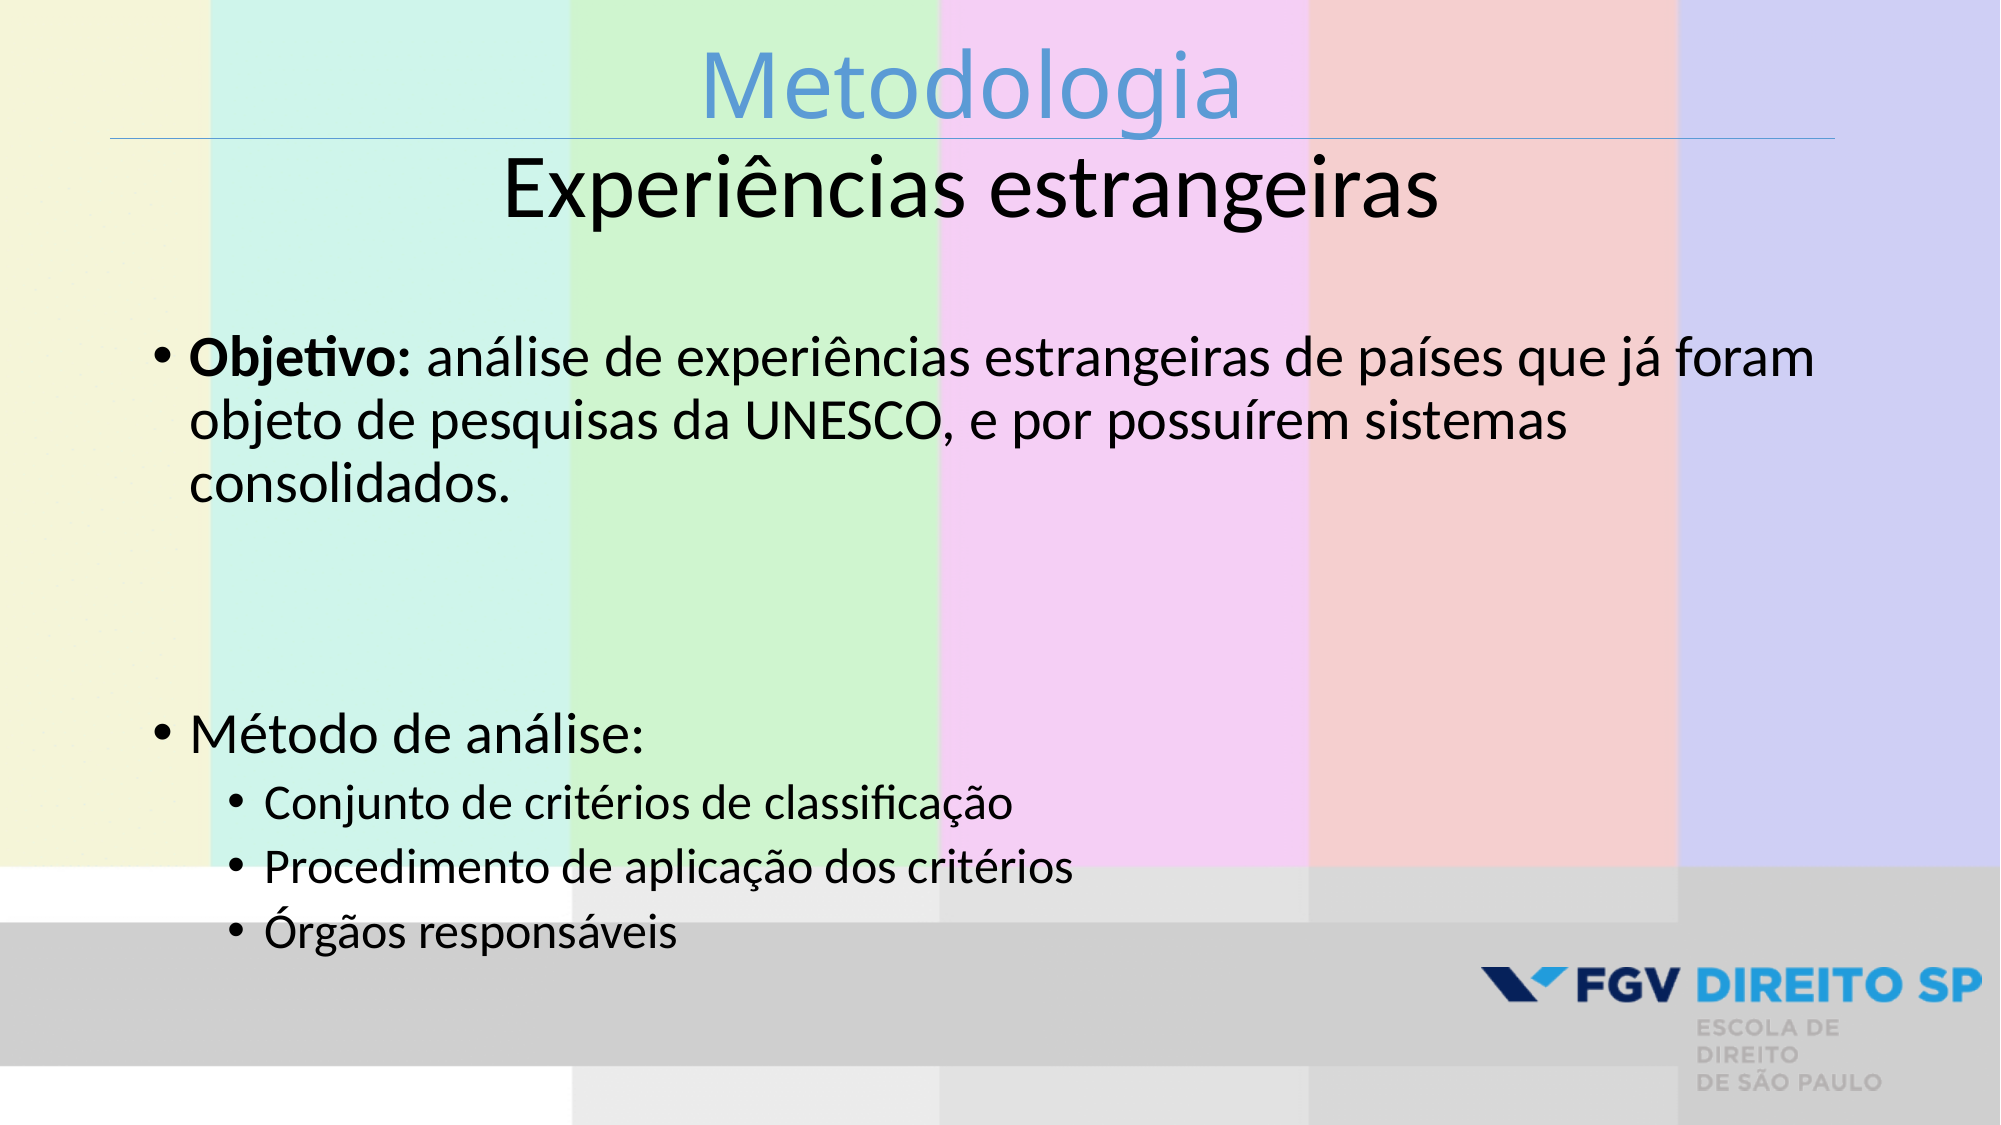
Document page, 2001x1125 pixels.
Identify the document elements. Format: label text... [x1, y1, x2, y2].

title Metodologia Experiências estrangeiras [109, 29, 1835, 138]
picture [1481, 967, 1982, 1091]
list Objetivo: análise de experiências estrangeiras de países que já foram objeto de pesquisas da UNESCO, e por possuírem sistemas consolidados. Método de análise: Conjunto de critérios de classificação Procedimento de aplicação dos critérios Órgãos responsáveis [137, 318, 1863, 1033]
title Metodologia Experiências estrangeiras [109, 139, 1835, 248]
